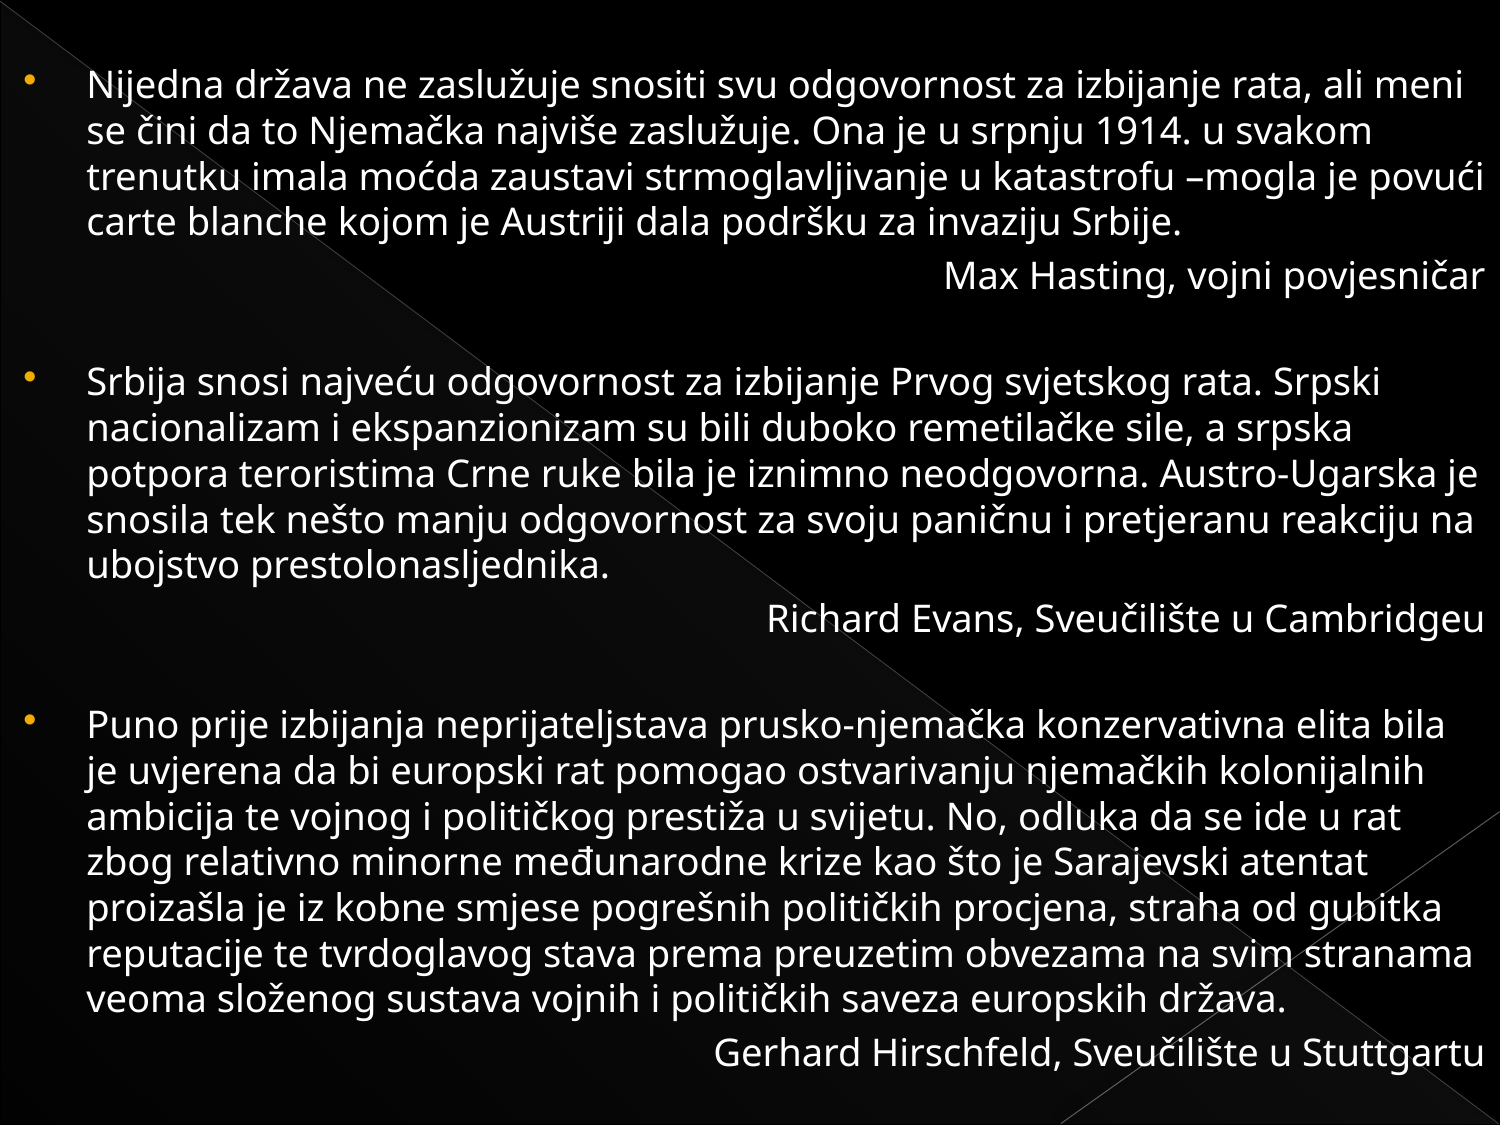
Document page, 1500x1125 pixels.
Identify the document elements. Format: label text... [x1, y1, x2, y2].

list Nijedna država ne zaslužuje snositi svu odgovornost za izbijanje rata, ali meni se čini da to Njemačka najviše zaslužuje. Ona je u srpnju 1914. u svakom trenutku imala moćda zaustavi strmoglavljivanje u katastrofu –mogla je povući carte blanche kojom je Austriji dala podršku za invaziju Srbije. Max Hasting, vojni povjesničar Srbija snosi najveću odgovornost za izbijanje Prvog svjetskog rata. Srpski nacionalizam i ekspanzionizam su bili duboko remetilačke sile, a srpska potpora teroristima Crne ruke bila je iznimno neodgovorna. Austro-Ugarska je snosila tek nešto manju odgovornost za svoju paničnu i pretjeranu reakciju na ubojstvo prestolonasljednika. Richard Evans, Sveučilište u Cambridgeu Puno prije izbijanja neprijateljstava prusko-njemačka konzervativna elita bila je uvjerena da bi europski rat pomogao ostvarivanju njemačkih kolonijalnih ambicija te vojnog i političkog prestiža u svijetu. No, odluka da se ide u rat zbog relativno minorne međunarodne krize kao što je Sarajevski atentat proizašla je iz kobne smjese pogrešnih političkih procjena, straha od gubitka reputacije te tvrdoglavog stava prema preuzetim obvezama na svim stranama veoma složenog sustava vojnih i političkih saveza europskih država. Gerhard Hirschfeld, Sveučilište u Stuttgartu [0, 0, 1500, 1125]
